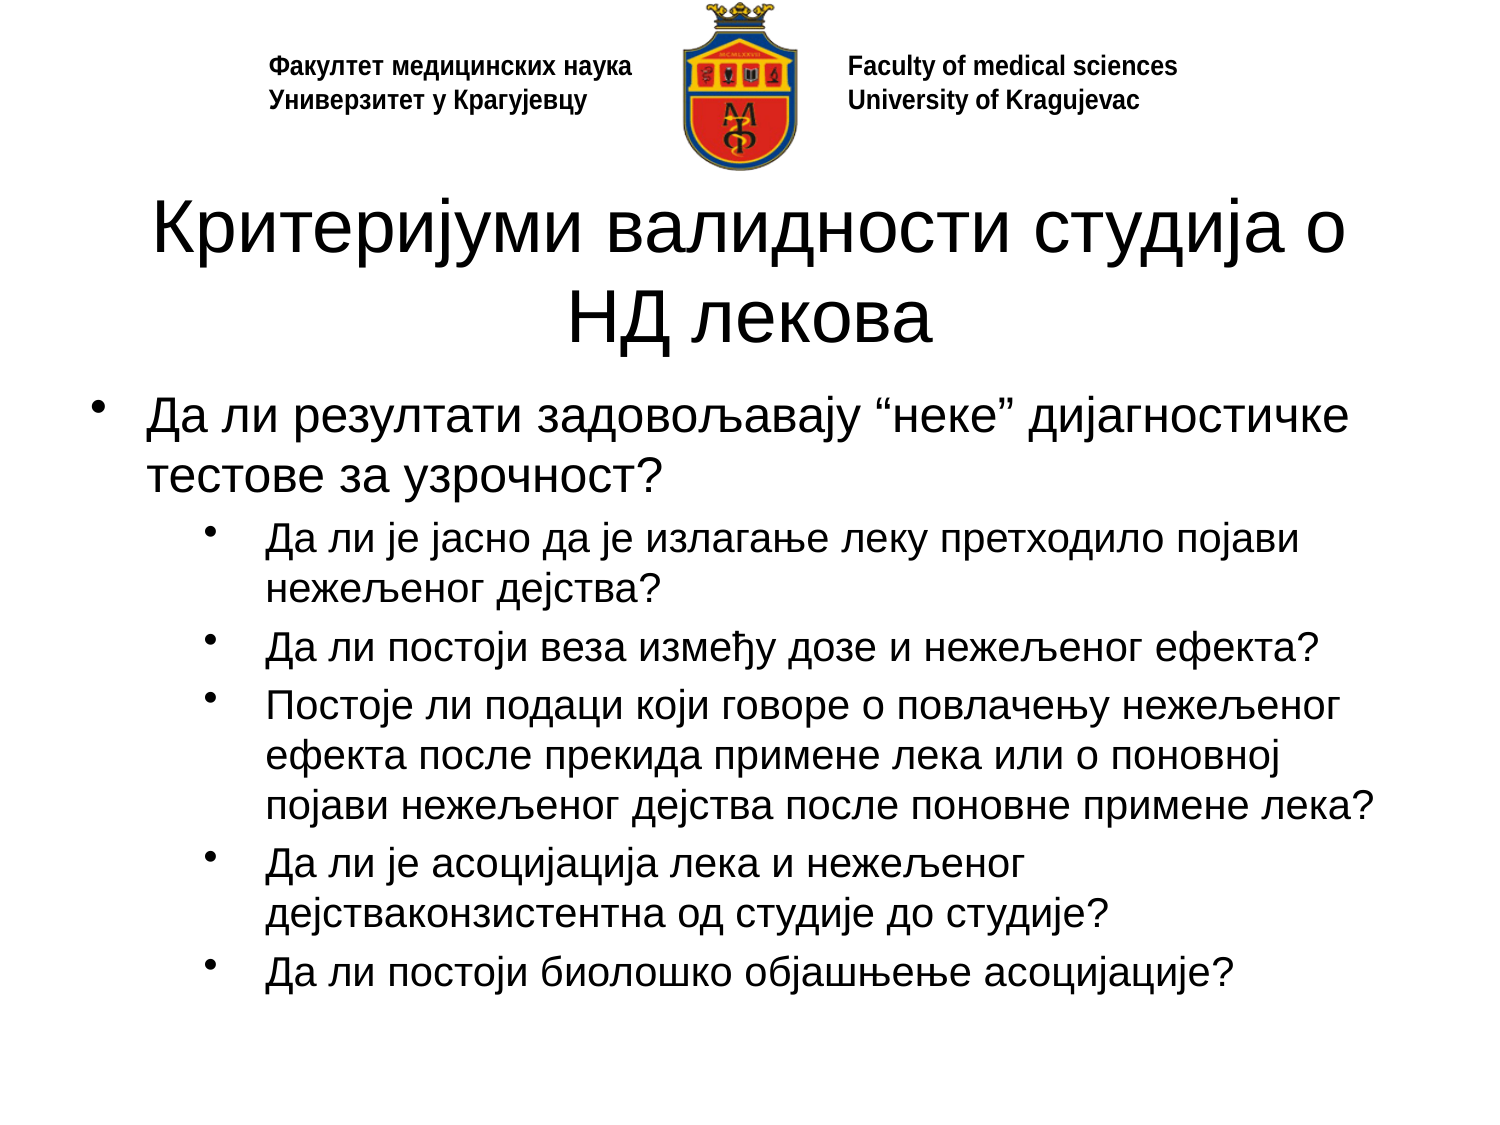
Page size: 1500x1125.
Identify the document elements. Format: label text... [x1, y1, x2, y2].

list Да ли резултати задовољавају “неке” дијагностичке тестове за узрочност? Да ли је јасно да је излагање леку претходило појави нежељеног дејства? Да ли постоји веза између дозе и нежељеног ефекта? Постоје ли подаци који говоре о повлачењу нежељеног ефекта после прекида примене лека или о поновној појави нежељеног дејства после поновне примене лека? Да ли је асоцијација лека и нежељеног дејстваконзистентна од студије до студије? Да ли постоји биолошко објашњење асоцијације? [74, 374, 1426, 1118]
title Критеријуми валидности студија о НД лекова [74, 173, 1426, 362]
